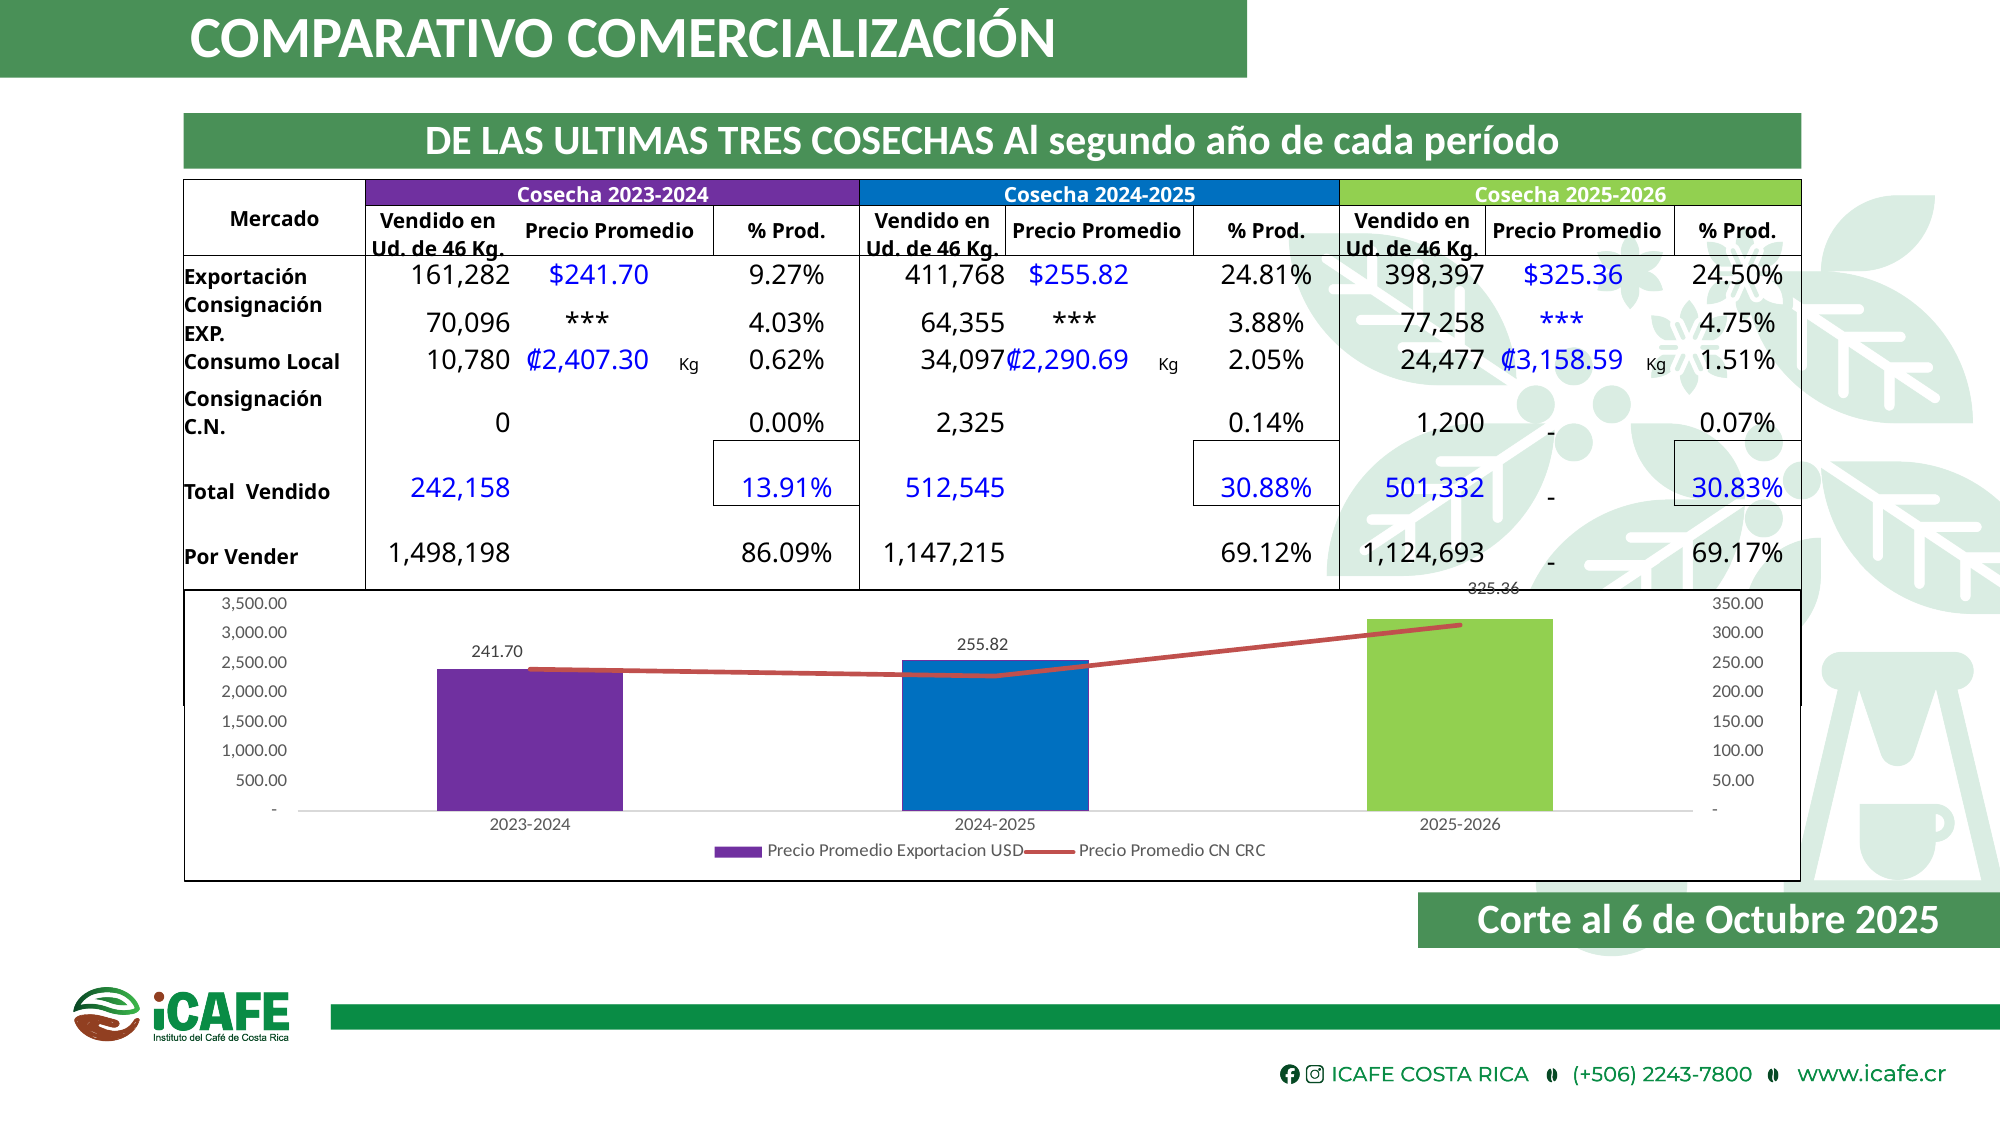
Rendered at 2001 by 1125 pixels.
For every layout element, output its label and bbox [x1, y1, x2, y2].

chart [183, 580, 1802, 882]
picture [0, 0, 2000, 1125]
